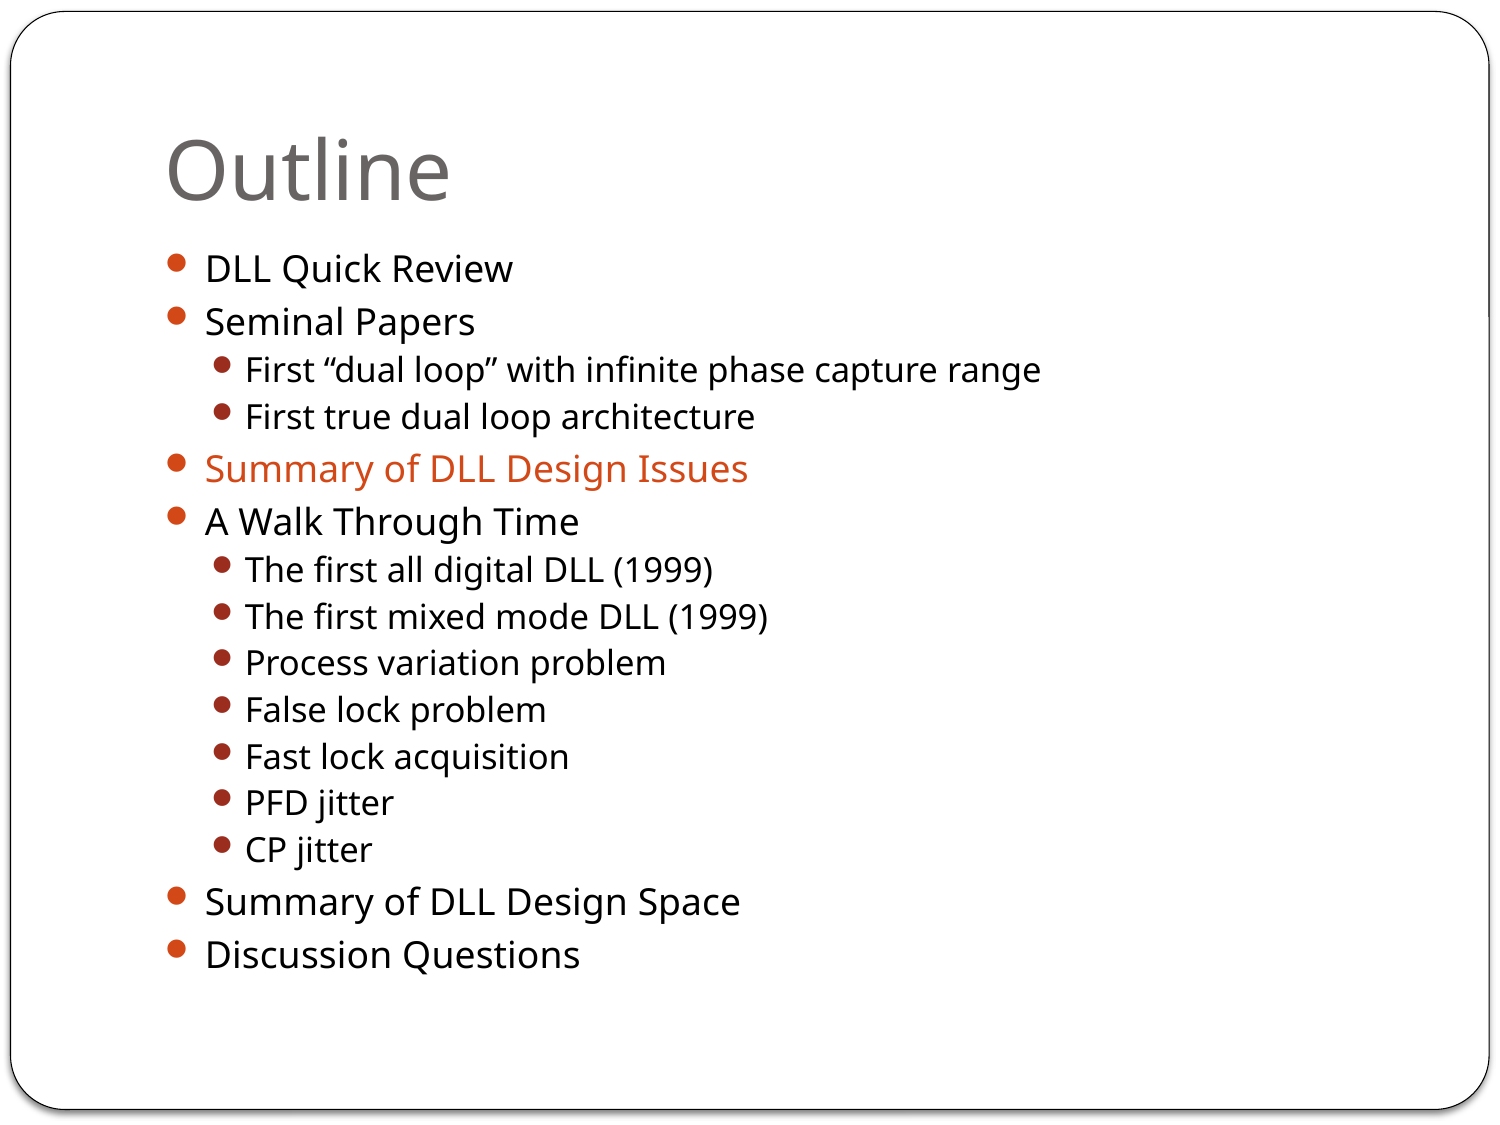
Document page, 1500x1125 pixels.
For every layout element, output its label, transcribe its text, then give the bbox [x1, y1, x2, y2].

list DLL Quick Review Seminal Papers First “dual loop” with infinite phase capture range First true dual loop architecture Summary of DLL Design Issues A Walk Through Time The first all digital DLL (1999) The first mixed mode DLL (1999) Process variation problem False lock problem Fast lock acquisition PFD jitter CP jitter Summary of DLL Design Space Discussion Questions [150, 237, 1425, 988]
title Outline [150, 45, 1425, 233]
